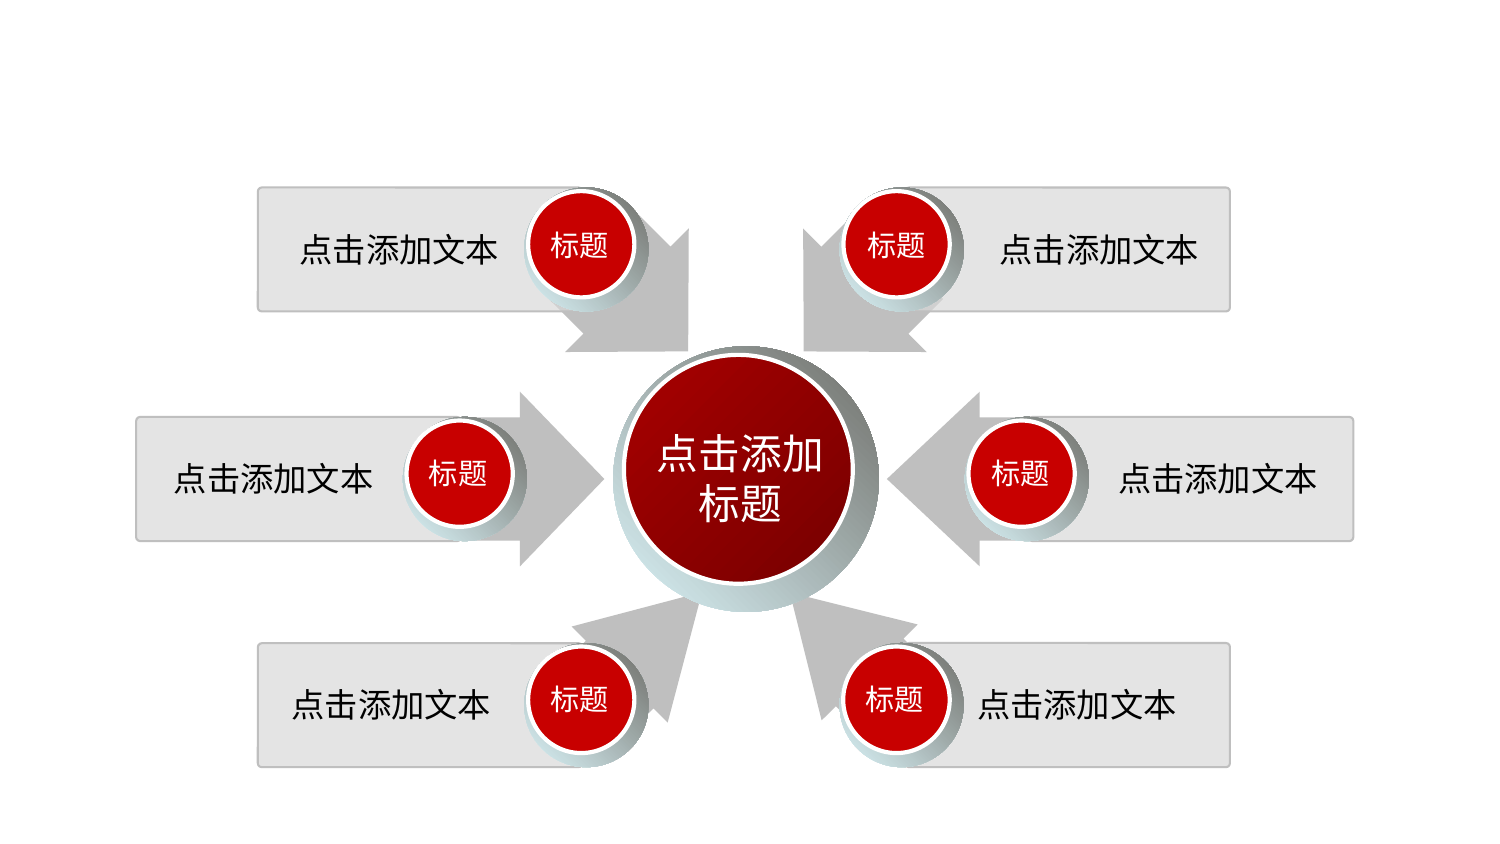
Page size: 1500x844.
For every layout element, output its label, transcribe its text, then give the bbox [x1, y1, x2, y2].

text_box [783, 187, 1230, 391]
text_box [136, 391, 605, 567]
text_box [886, 391, 1354, 567]
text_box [257, 187, 728, 372]
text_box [764, 586, 1230, 768]
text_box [613, 346, 879, 612]
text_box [257, 566, 708, 768]
title 点击此处添加标题 [103, 44, 1397, 208]
